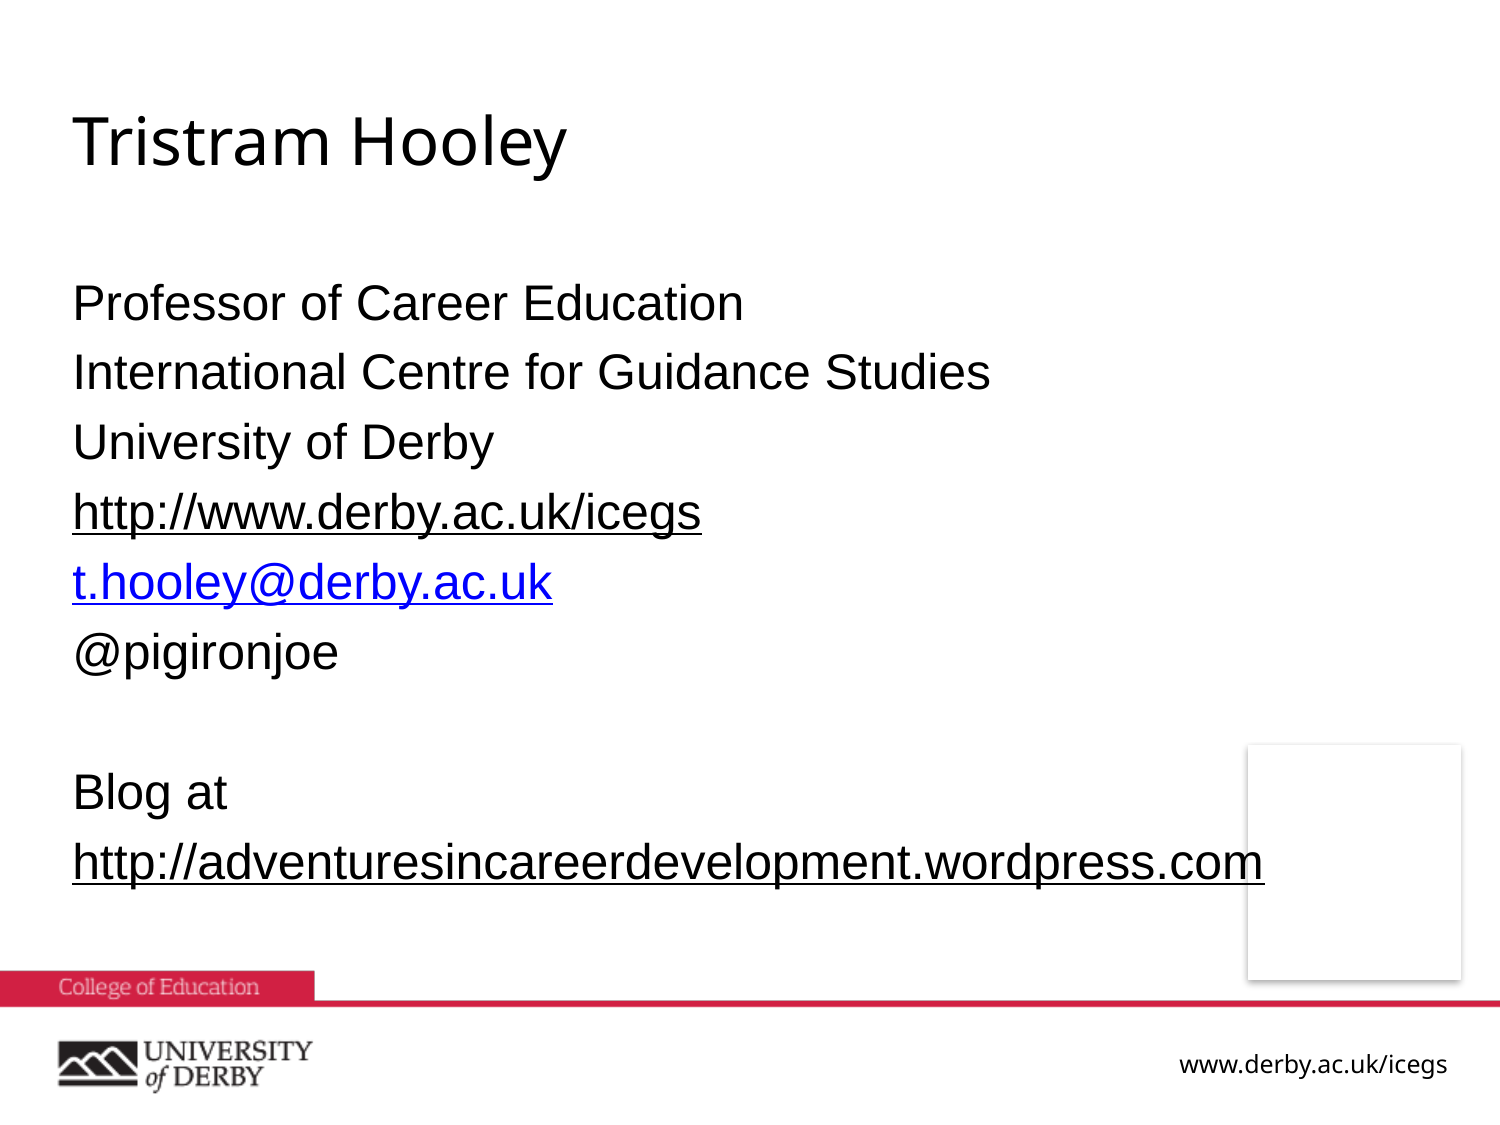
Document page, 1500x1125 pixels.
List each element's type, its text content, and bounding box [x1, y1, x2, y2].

title Tristram Hooley [57, 45, 1425, 233]
list Professor of Career Education International Centre for Guidance Studies University of Derby http://www.derby.ac.uk/icegs t.hooley@derby.ac.uk @pigironjoe Blog at http://adventuresincareerdevelopment.wordpress.com [57, 262, 1425, 934]
